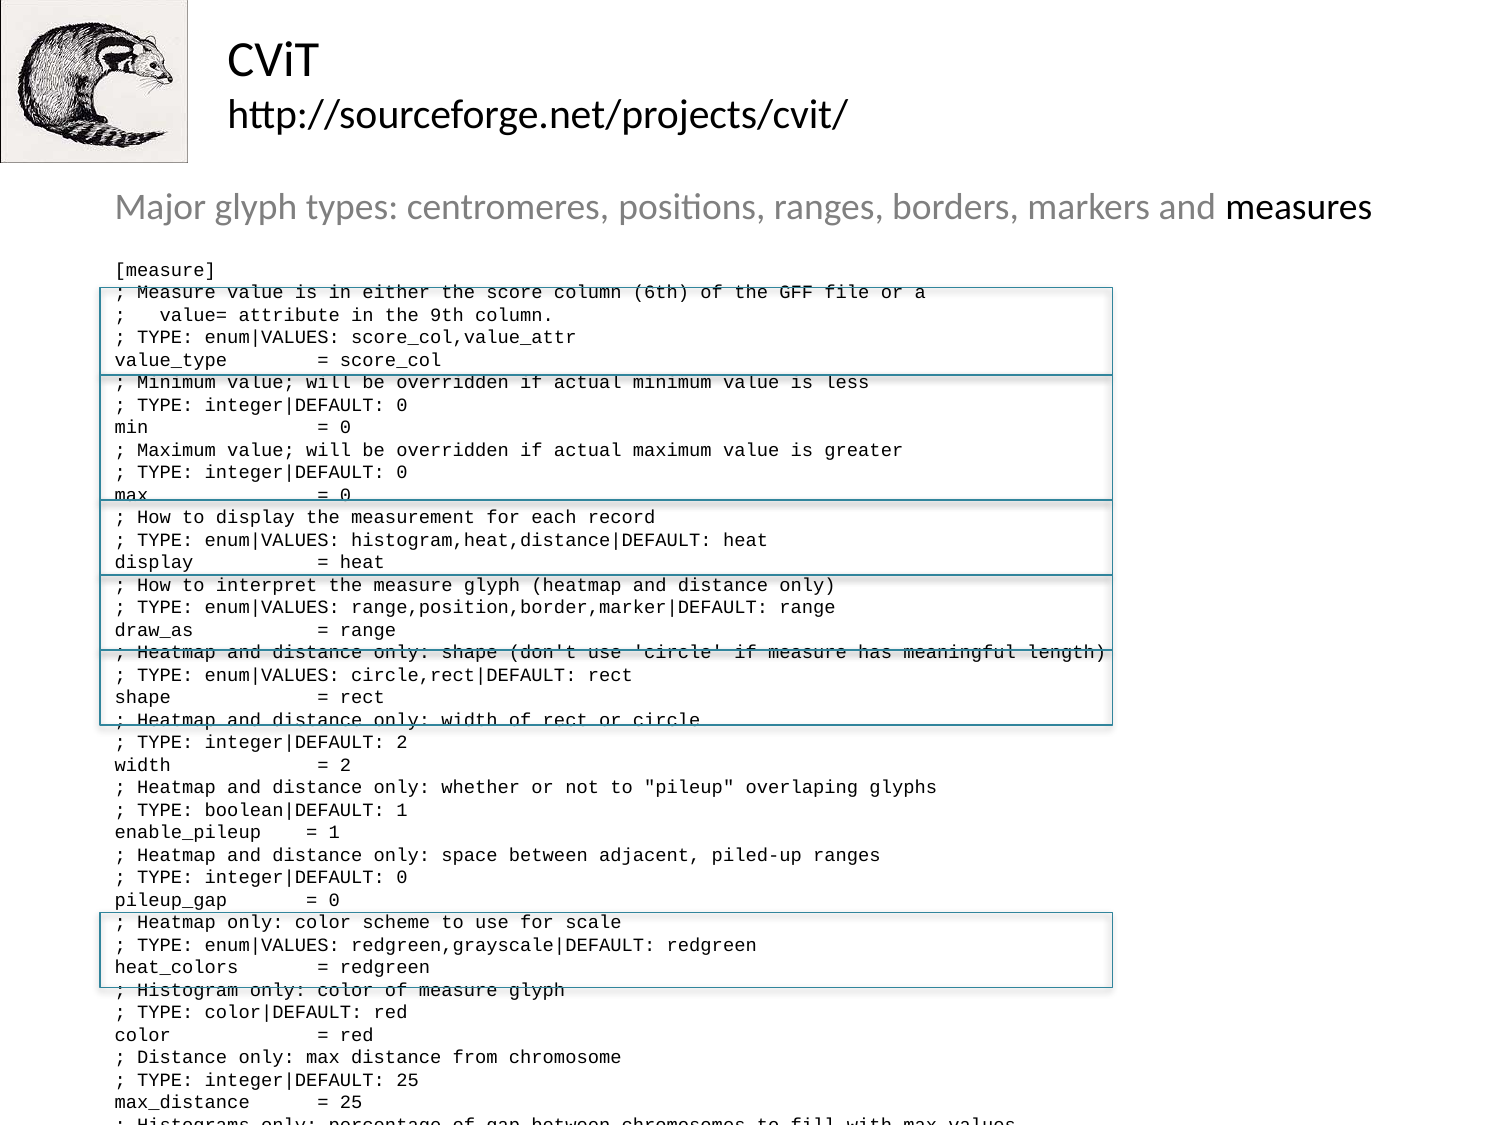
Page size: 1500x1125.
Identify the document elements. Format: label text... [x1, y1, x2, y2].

text_box Major glyph types: centromeres, positions, ranges, borders, markers and measures [99, 174, 1438, 235]
title CViT http://sourceforge.net/projects/cvit/ [212, 0, 900, 163]
text_box [99, 649, 1113, 726]
text_box [99, 912, 1113, 988]
text_box [99, 499, 1113, 574]
picture [0, 0, 189, 163]
text_box [99, 287, 1113, 374]
text_box [99, 574, 1113, 649]
text_box [99, 374, 1113, 499]
text_box [measure] ; Measure value is in either the score column (6th) of the GFF file or a ; value= attribute in the 9th column. ; TYPE: enum|VALUES: score_col,value_attr value_type = score_col ; Minimum value; will be overridden if actual minimum value is less ; TYPE: integer|DEFAULT: 0 min = 0 ; Maximum value; will be overridden if actual maximum value is greater ; TYPE: integer|DEFAULT: 0 max = 0 ; How to display the measurement for each record ; TYPE: enum|VALUES: histogram,heat,distance|DEFAULT: heat display = heat ; How to interpret the measure glyph (heatmap and distance only) ; TYPE: enum|VALUES: range,position,border,marker|DEFAULT: range draw_as = range ; Heatmap and distance only: shape (don't use 'circle' if measure has meaningful length) ; TYPE: enum|VALUES: circle,rect|DEFAULT: rect shape = rect ; Heatmap and distance only: width of rect or circle ; TYPE: integer|DEFAULT: 2 width = 2 ; Heatmap and distance only: whether or not to "pileup" overlaping glyphs ; TYPE: boolean|DEFAULT: 1 enable_pileup = 1 ; Heatmap and distance only: space between adjacent, piled-up ranges ; TYPE: integer|DEFAULT: 0 pileup_gap = 0 ; Heatmap only: color scheme to use for scale ; TYPE: enum|VALUES: redgreen,grayscale|DEFAULT: redgreen heat_colors = redgreen ; Histogram only: color of measure glyph ; TYPE: color|DEFAULT: red color = red ; Distance only: max distance from chromosome ; TYPE: integer|DEFAULT: 25 max_distance = 25 ; Histograms only: percentage of gap between chromosomes to fill with max values ; TYPE: float|DEFAULT: .9 hist_perc = .9 ; Whether or not to use transparency ; TYPE: boolean|DEFAULT: 0 transparent = 0 ; Distance from chromosome to draw shape ; TYPE: integer offset = 2 ; 1=draw marker labels, 0=don't ; TYPE: boolean|DEFAULT: 0 draw_label = 0 ; 1 = fill in borders, 0 = don't ; TYPE: boolean|DEFAULT: 1 fill = 1 ; Built-in font to use for labeling markers (font_face overrides this setting) ; 0=gdLargeFont, 1=gdMediumBoldFont, 2=gdSmallFont, 3=gdTinyFont ; TYPE: enum|VALUES: 0,1,2,3|DEFAULT: 1 font = 1 ; Font face file name to use for labeling measures (overrides 'font' setting) ; TYPE: font font_face = vera/Vera.ttf ; Font size in points, used only in conjunction with font_face ; TYPE: integer font_size = 6 ; Start labels this many pixels right of region bar (negative value to move ; label to the left) ; TYPE: integer label_offset = 5 ; Color to use for labels ; TYPE: color|DEFAULT: black label_color = black [99, 249, 1363, 1125]
